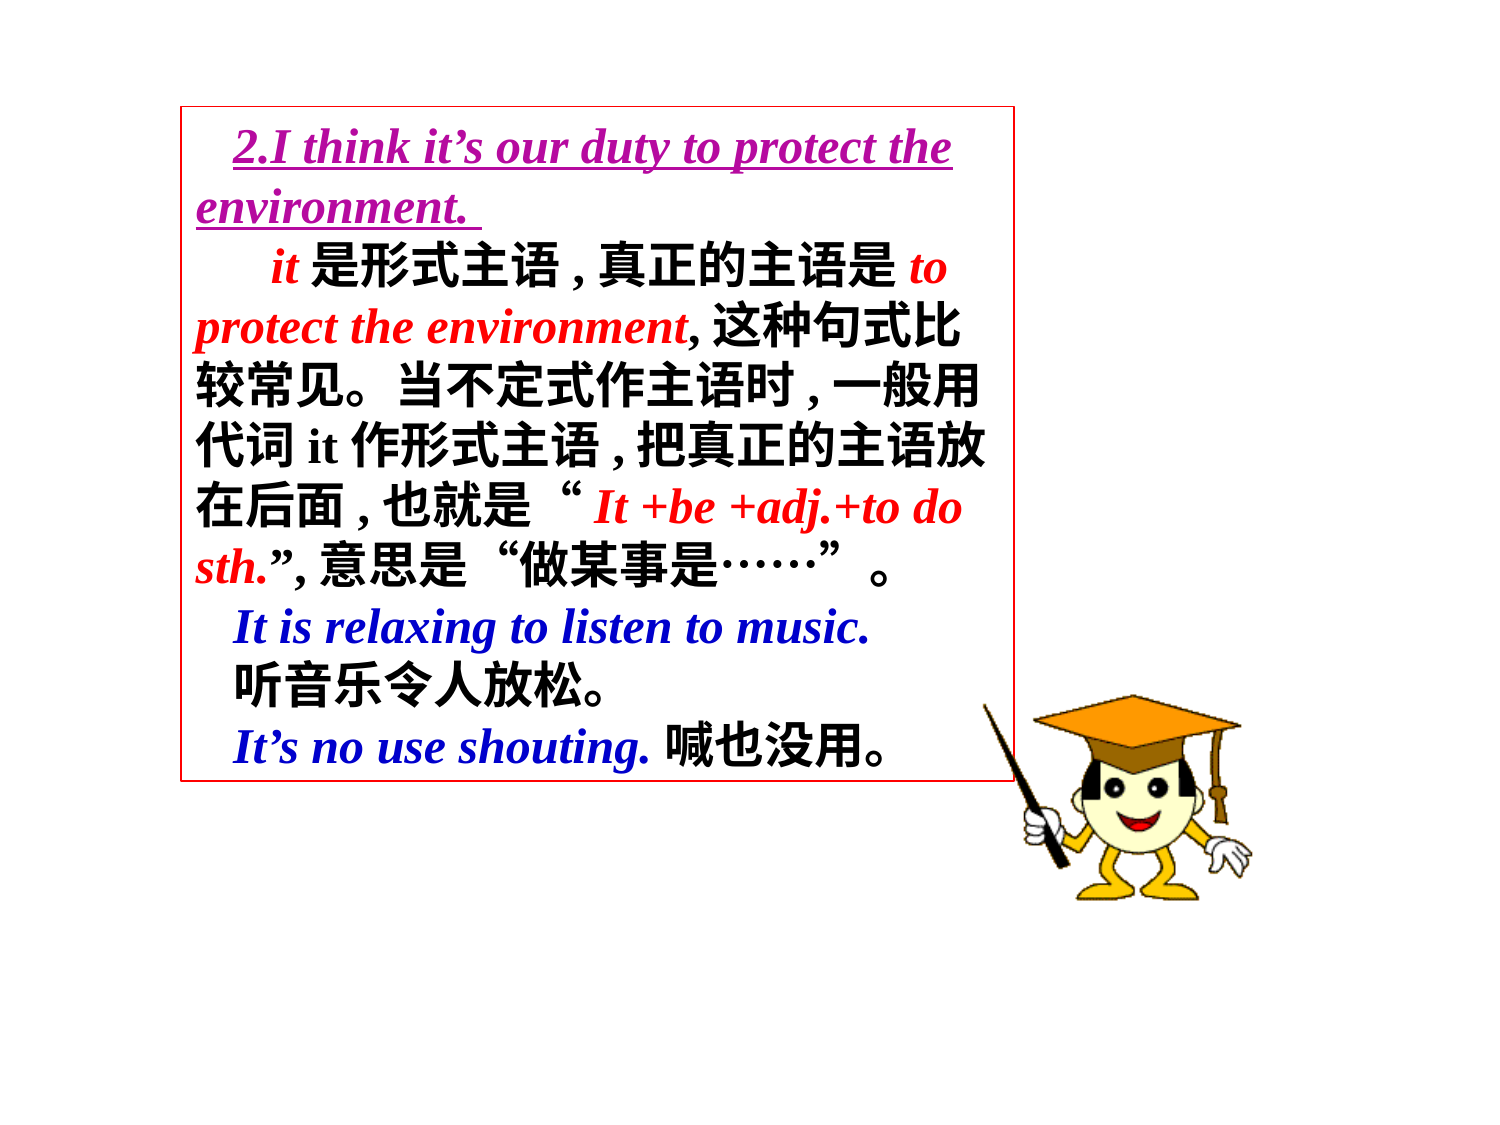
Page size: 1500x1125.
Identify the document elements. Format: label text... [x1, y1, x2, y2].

text_box 2.I think it’s our duty to protect the environment. it是形式主语,真正的主语是to protect the environment,这种句式比较常见。当不定式作主语时,一般用代词it作形式主语,把真正的主语放在后面,也就是“It +be +adj.+to do sth.”,意思是“做某事是……”。 It is relaxing to listen to music. 听音乐令人放松。 It’s no use shouting.喊也没用。 [180, 106, 1015, 782]
picture [962, 679, 1276, 915]
